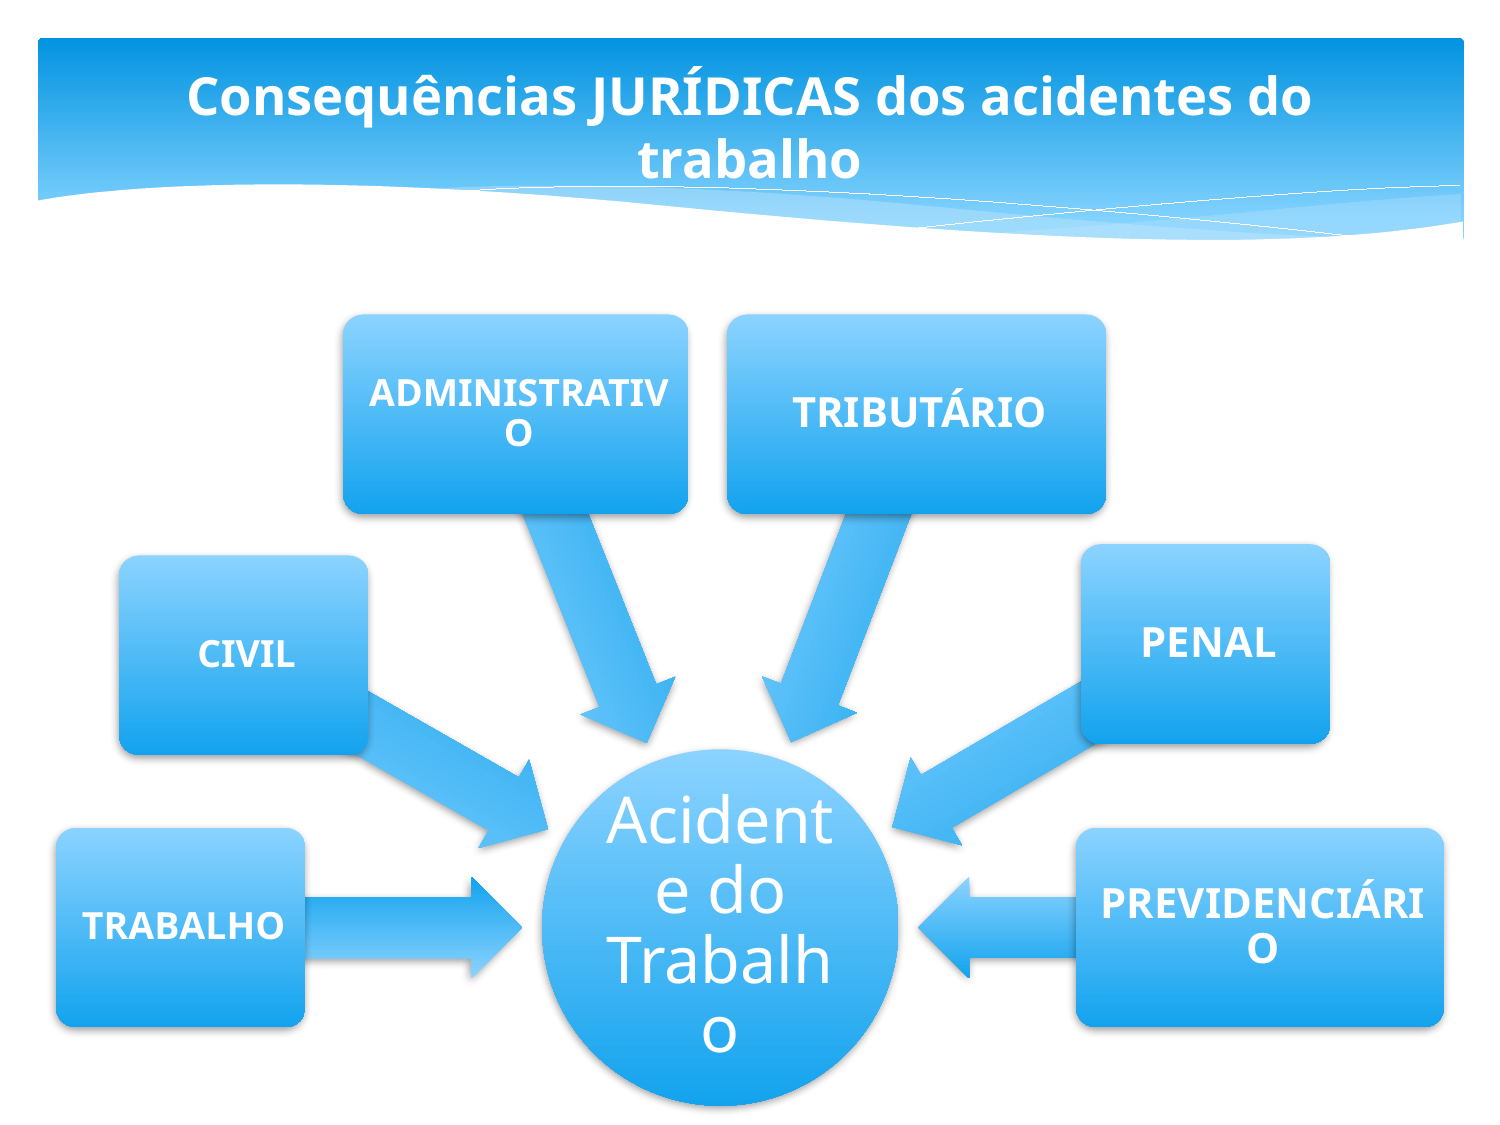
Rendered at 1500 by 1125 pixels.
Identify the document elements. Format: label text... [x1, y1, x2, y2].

title Consequências JURÍDICAS dos acidentes do trabalho [75, 55, 1425, 197]
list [29, 314, 1471, 1107]
